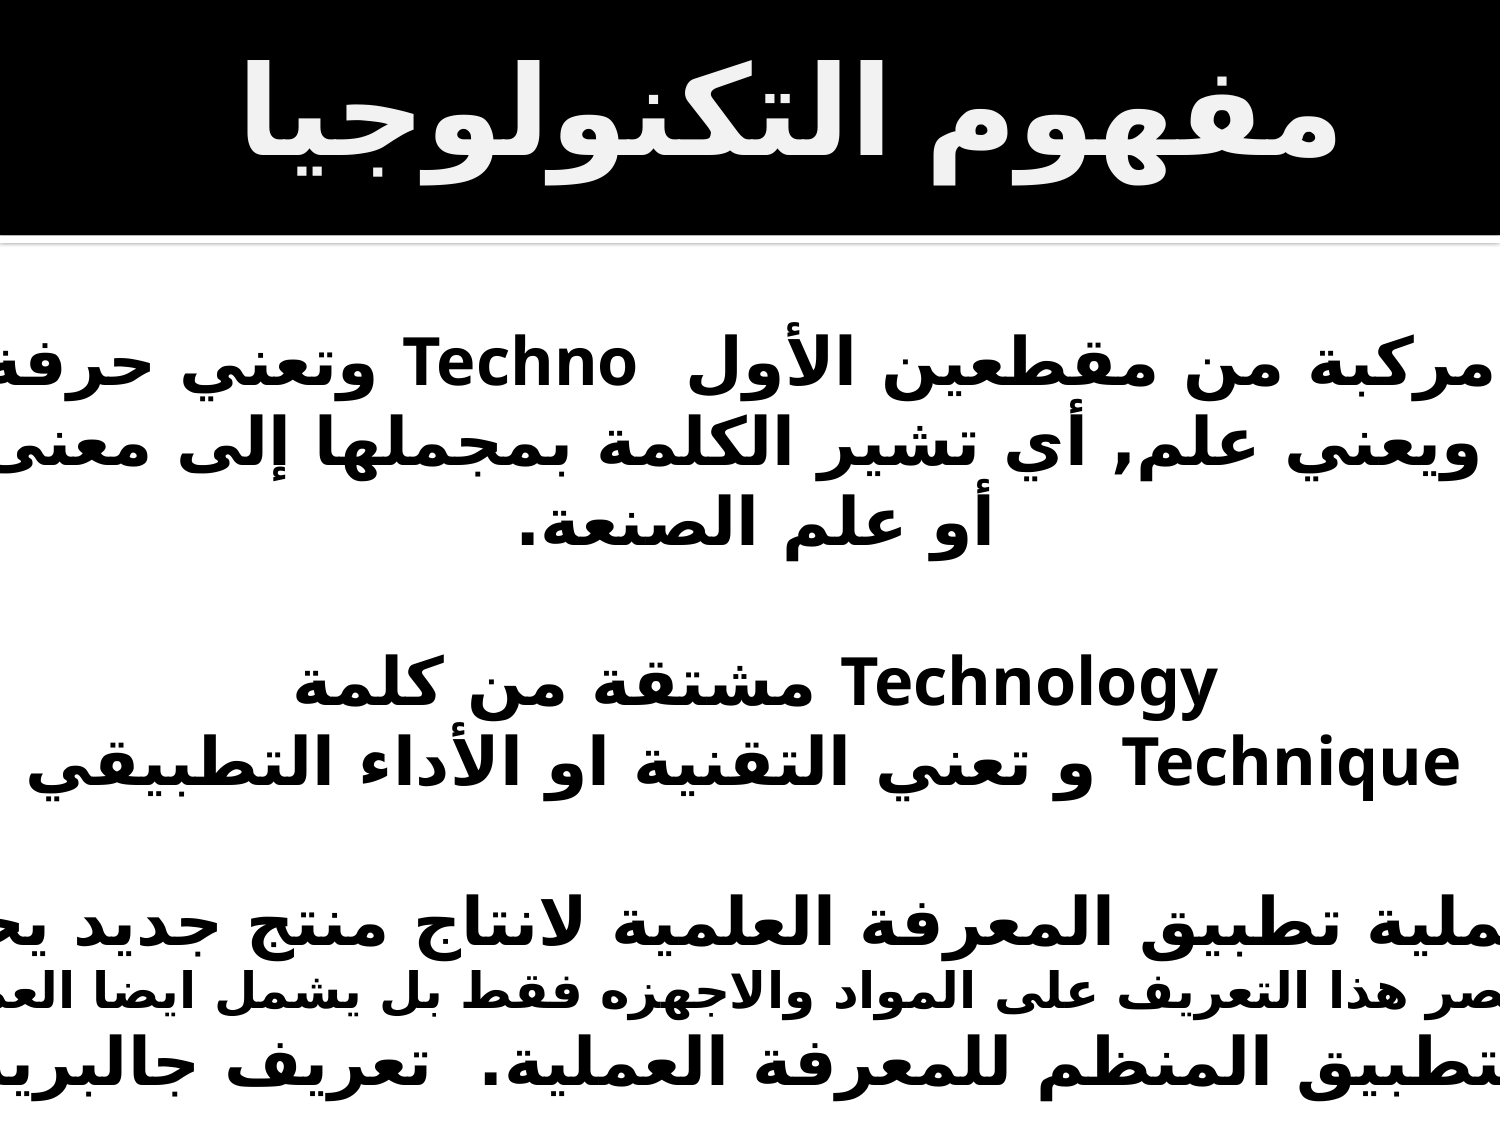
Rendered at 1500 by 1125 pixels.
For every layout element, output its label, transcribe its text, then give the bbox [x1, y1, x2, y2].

text_box مفهوم التكنولوجيا [222, 23, 1361, 189]
text_box هي كلمة مركبة من مقطعين الأول Techno وتعني حرفة أو صنعة والثاني Logy ويعني علم, أي تشير الكلمة بمجملها إلى معنى علم الحرفة أو علم الصنعة. Technology مشتقة من كلمة Technique و تعني التقنية او الأداء التطبيقي 1. هي عملية تطبيق المعرفة العلمية لانتاج منتج جديد يحل مشكلة لايقتصر هذا التعريف على المواد والاجهزه فقط بل يشمل ايضا العمليات 2. هي التطبيق المنظم للمعرفة العملية. تعريف جالبريث Galbraith [0, 231, 1500, 1125]
